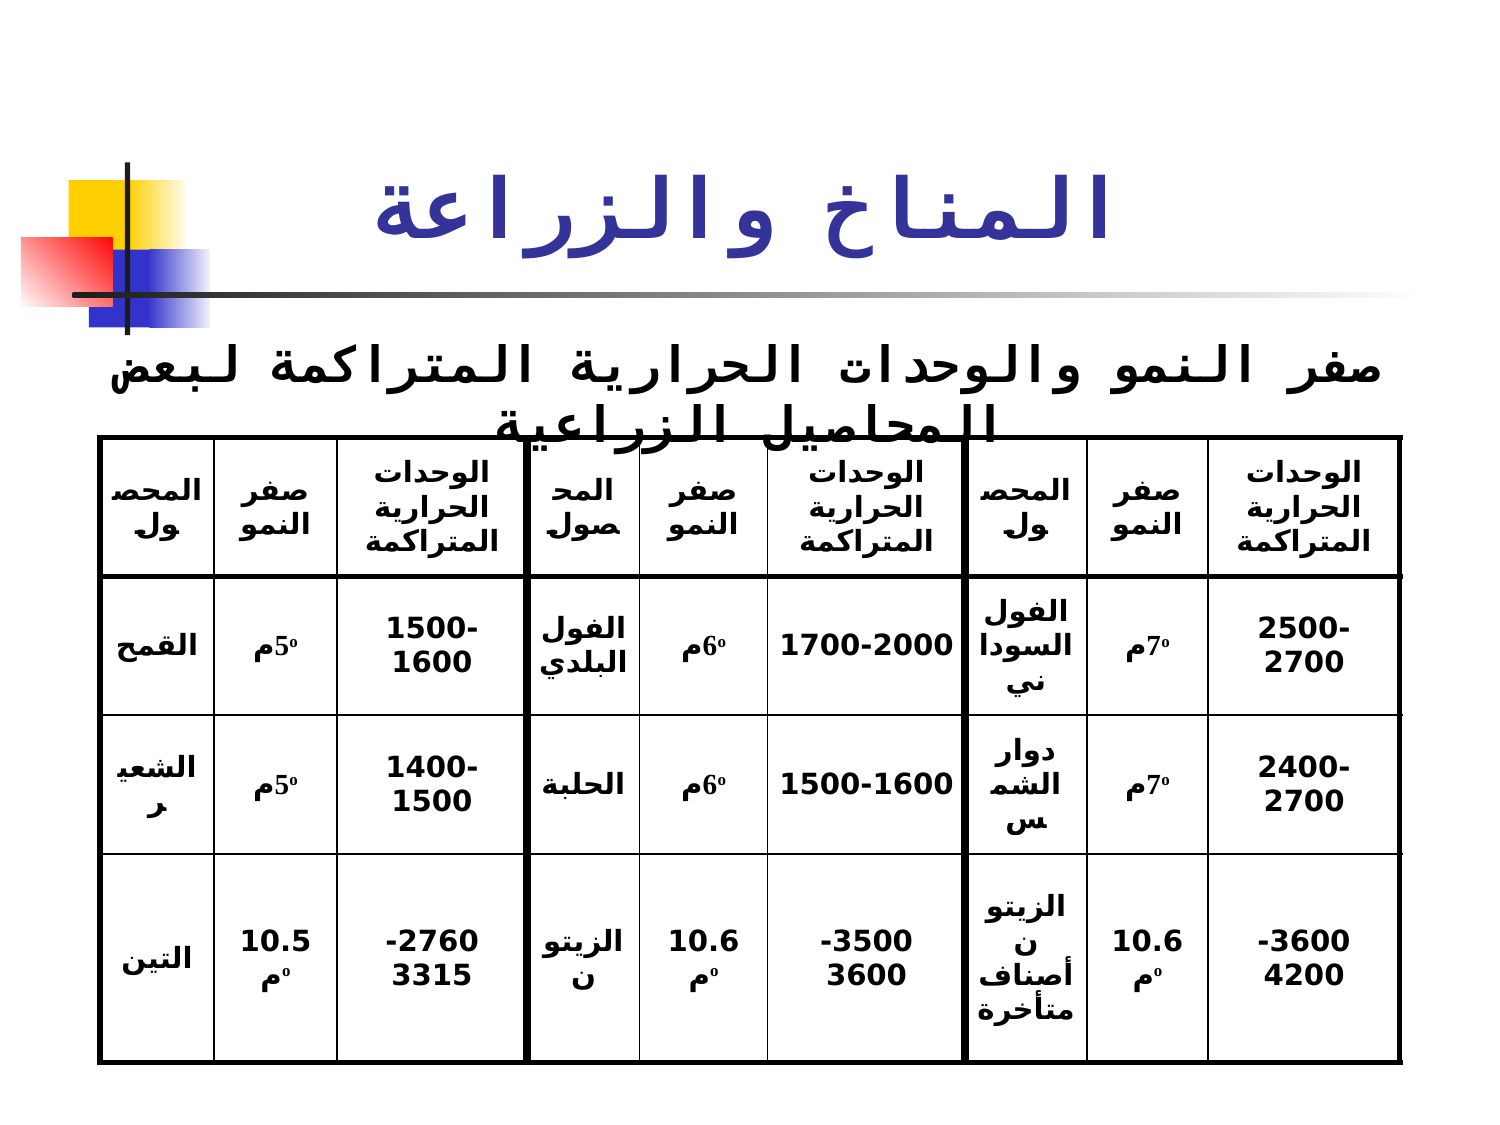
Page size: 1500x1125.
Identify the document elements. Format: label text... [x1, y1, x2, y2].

table_cell 5oم [215, 716, 336, 853]
table_cell 1500-1600 [338, 579, 523, 714]
table_cell دوار الشمس [969, 716, 1086, 853]
table_header صفر النمو [640, 440, 767, 574]
table_header صفر النمو [215, 440, 336, 574]
table_cell 10.6 oم [1088, 855, 1207, 1060]
table_header الوحدات الحرارية المتراكمة [768, 440, 961, 574]
table_cell 7oم [1088, 579, 1207, 714]
table_cell القمح [103, 579, 213, 714]
list صفر النمو والوحدات الحرارية المتراكمة لبعض المحاصيل الزراعية [75, 324, 1425, 1075]
table_cell 10.5 oم [215, 855, 336, 1060]
table_header المحصول [103, 440, 213, 574]
table_header المحصول [531, 440, 639, 574]
table_cell الفول السوداني [969, 579, 1086, 714]
table_cell الزيتون أصناف متأخرة [969, 855, 1086, 1060]
table_cell 10.6 oم [640, 855, 767, 1060]
table_cell 6oم [640, 716, 767, 853]
table_cell 6oم [640, 579, 767, 714]
table_cell 5oم [215, 579, 336, 714]
table_cell الزيتون [531, 855, 639, 1060]
table_cell 3500- 3600 [768, 855, 961, 1060]
table_header الوحدات الحرارية المتراكمة [1209, 440, 1397, 574]
table_cell الشعير [103, 716, 213, 853]
table_cell 3600- 4200 [1209, 855, 1397, 1060]
table_cell 1400-1500 [338, 716, 523, 853]
table_header الوحدات الحرارية المتراكمة [338, 440, 523, 574]
table_cell الحلبة [531, 716, 639, 853]
table_cell 2760- 3315 [338, 855, 523, 1060]
table_cell 1500-1600 [768, 716, 961, 853]
table_cell 2500-2700 [1209, 579, 1397, 714]
table_cell 1700-2000 [768, 579, 961, 714]
table_cell التين [103, 855, 213, 1060]
table_header المحصول [969, 440, 1086, 574]
table_cell 7oم [1088, 716, 1207, 853]
table_cell الفول البلدي [531, 579, 639, 714]
title المناخ والزراعة [62, 35, 1438, 263]
table_header صفر النمو [1088, 440, 1207, 574]
table_cell 2400-2700 [1209, 716, 1397, 853]
